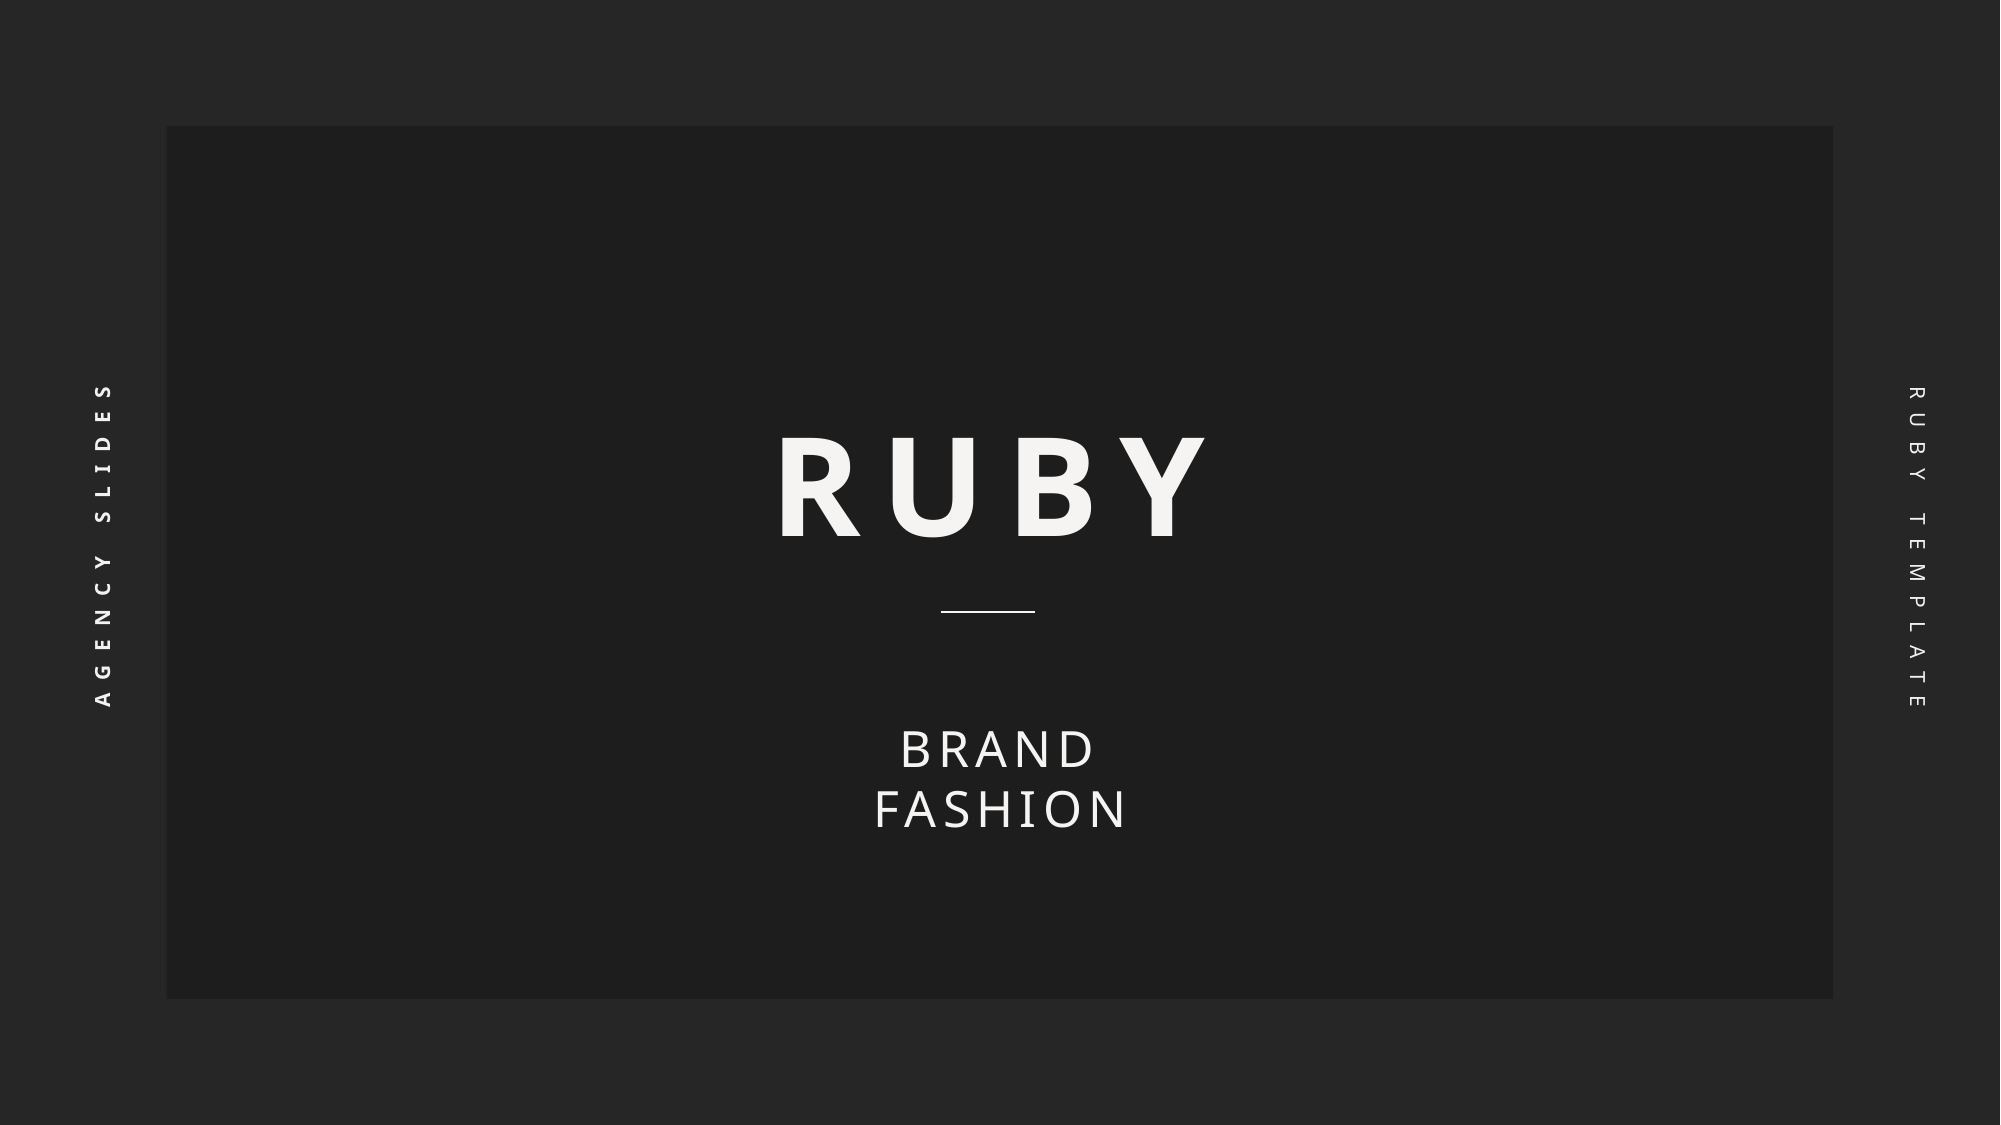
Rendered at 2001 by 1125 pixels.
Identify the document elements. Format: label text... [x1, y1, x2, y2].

text_box AGENCY SLIDES [82, 298, 122, 796]
picture [166, 125, 1834, 999]
text_box RUBY TEMPLATE [1898, 323, 1939, 771]
